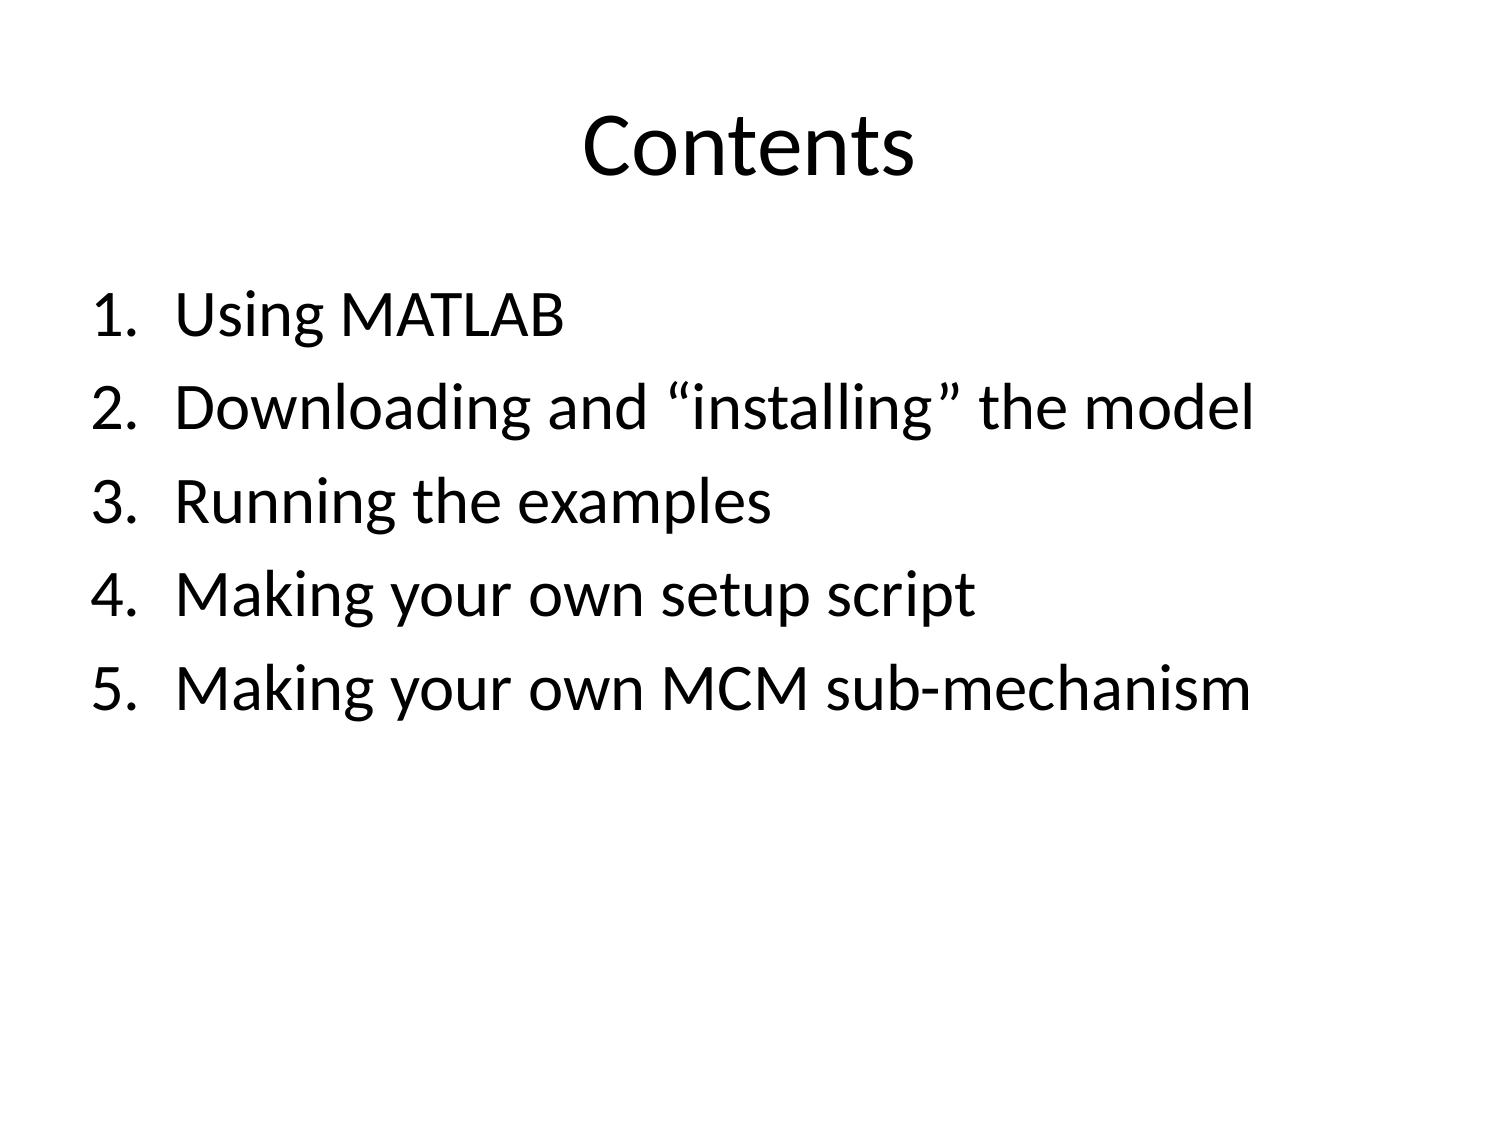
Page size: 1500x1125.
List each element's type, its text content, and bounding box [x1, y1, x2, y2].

list Using MATLAB Downloading and “installing” the model Running the examples Making your own setup script Making your own MCM sub-mechanism [75, 262, 1425, 1005]
title Contents [75, 45, 1425, 233]
